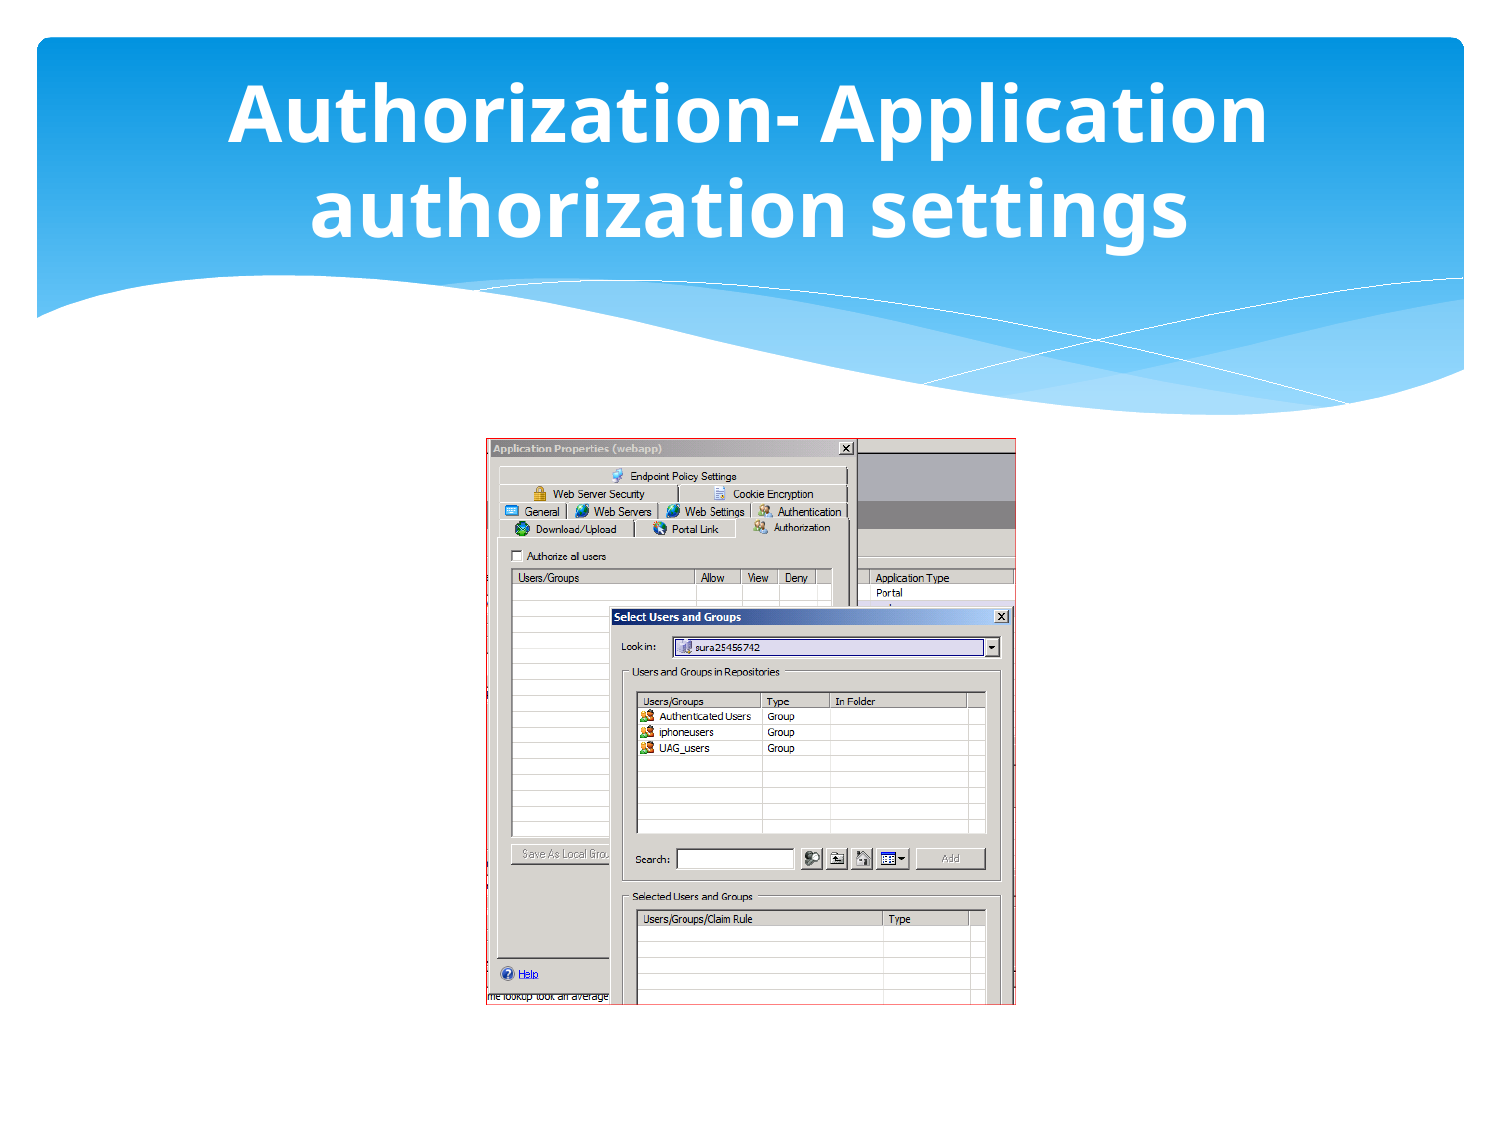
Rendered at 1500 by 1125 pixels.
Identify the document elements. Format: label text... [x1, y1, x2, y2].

title Authorization- Application authorization settings [75, 55, 1425, 261]
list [485, 438, 1016, 1006]
